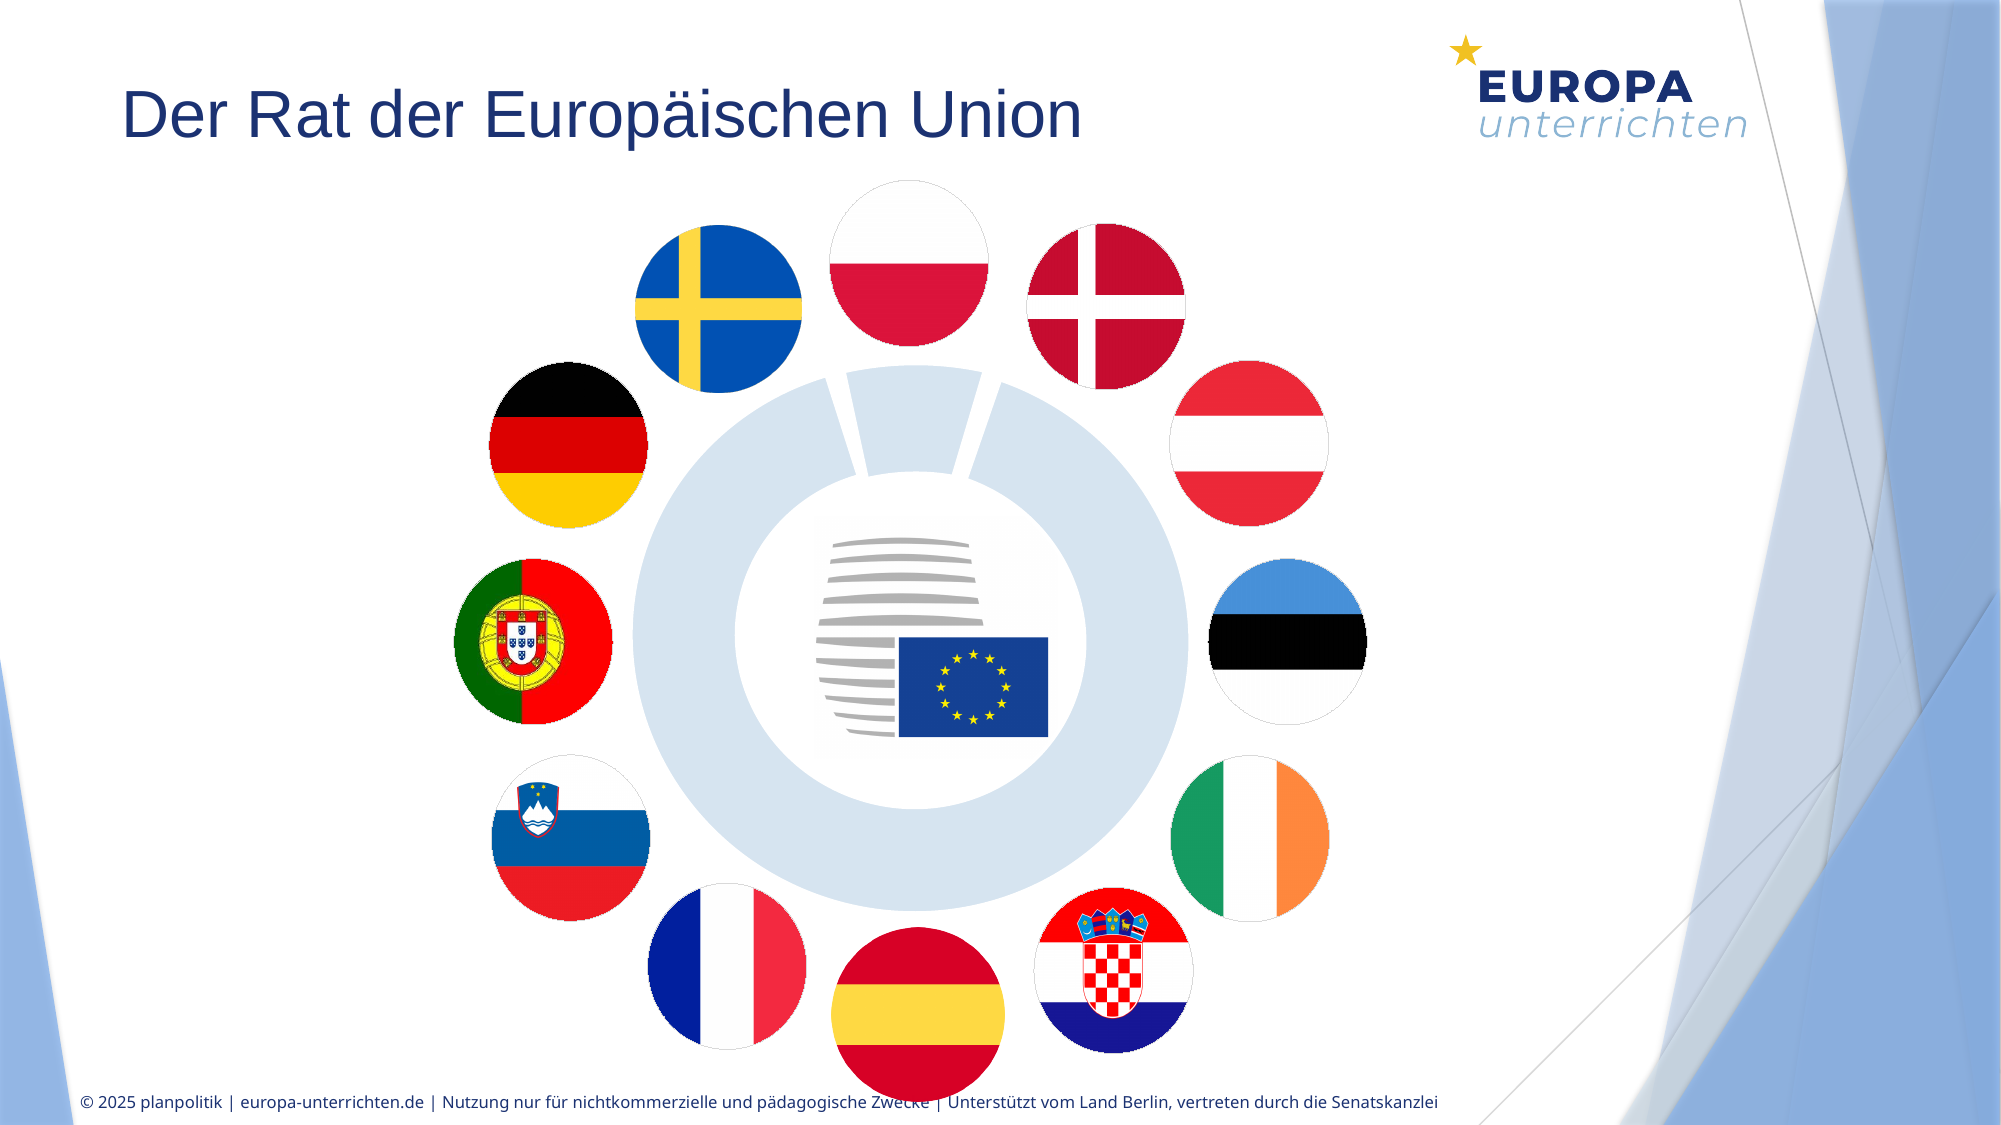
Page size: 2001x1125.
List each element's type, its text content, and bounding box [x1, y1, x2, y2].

picture [1418, 0, 1777, 179]
picture [488, 225, 803, 529]
picture [830, 927, 1006, 1102]
picture [1207, 558, 1368, 726]
text_box [841, 361, 987, 482]
picture [1026, 222, 1330, 528]
picture [453, 558, 614, 726]
picture [490, 754, 808, 1050]
text_box [628, 373, 1193, 916]
picture [1033, 754, 1331, 1055]
picture [828, 179, 990, 348]
picture [813, 515, 1058, 759]
list Der Rat der Europäischen Union [106, 63, 1473, 172]
